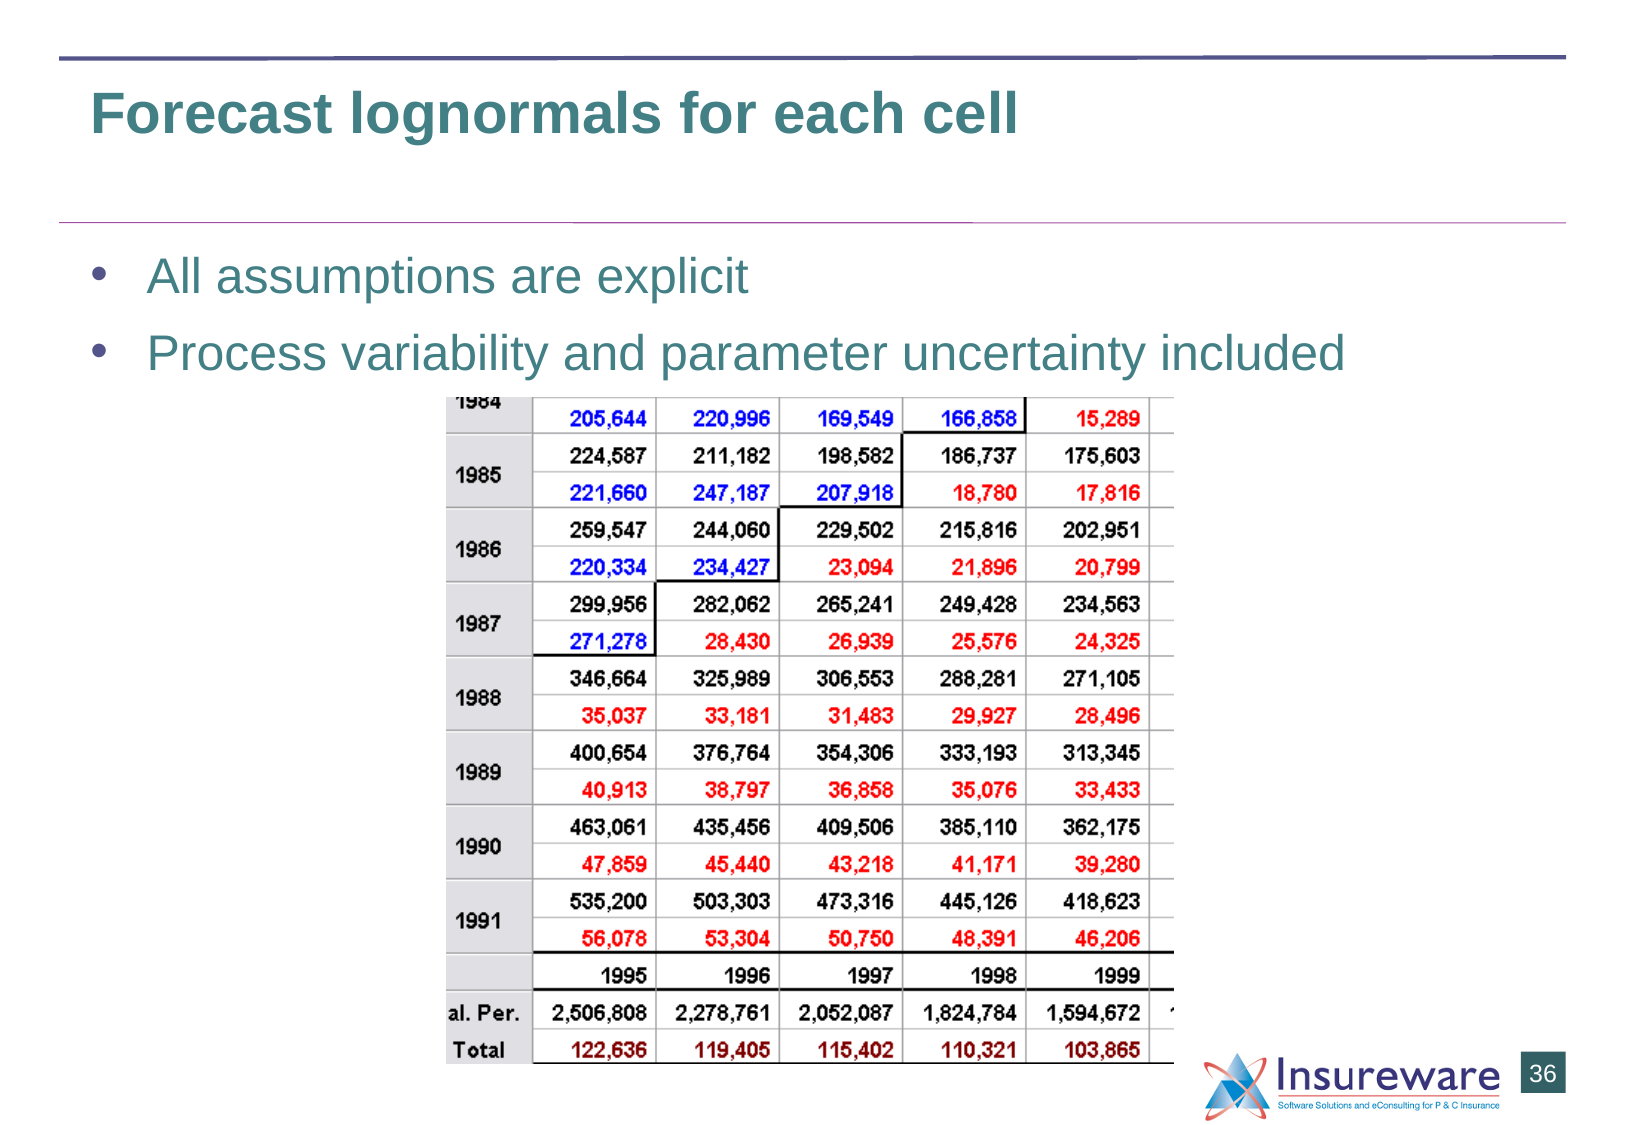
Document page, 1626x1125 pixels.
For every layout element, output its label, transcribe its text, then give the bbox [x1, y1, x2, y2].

picture [446, 396, 1174, 1064]
list All assumptions are explicit Process variability and parameter uncertainty included [90, 243, 1568, 386]
title Forecast lognormals for each cell [90, 79, 1568, 204]
picture [1202, 1052, 1500, 1122]
slide_number 35 [1520, 1051, 1566, 1093]
